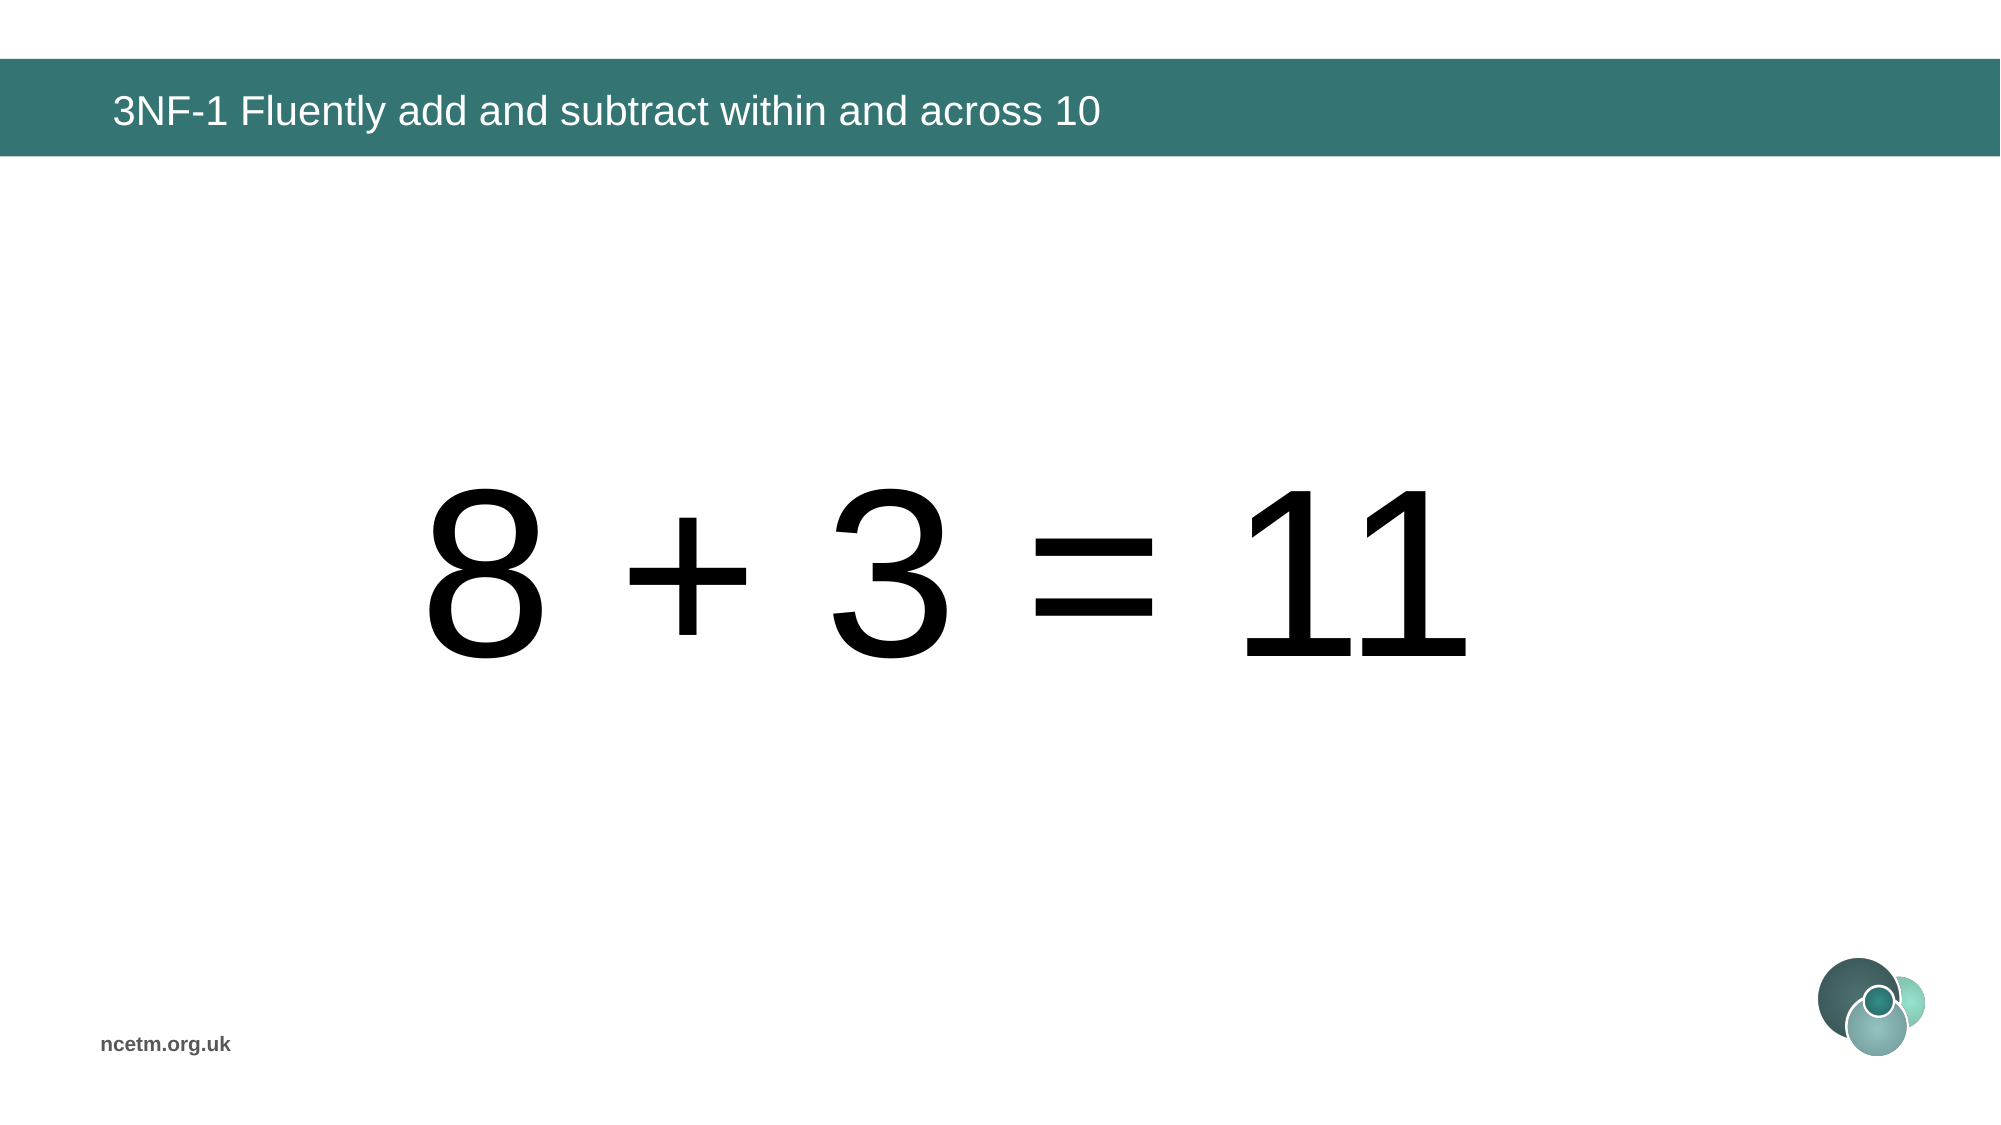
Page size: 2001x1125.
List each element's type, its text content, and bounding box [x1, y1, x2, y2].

text_box 11 [1214, 409, 1493, 712]
picture [1818, 958, 1925, 1056]
title 3NF-1 Fluently add and subtract within and across 10 [97, 76, 1945, 147]
text_box 8 + 3 = [404, 409, 1214, 712]
